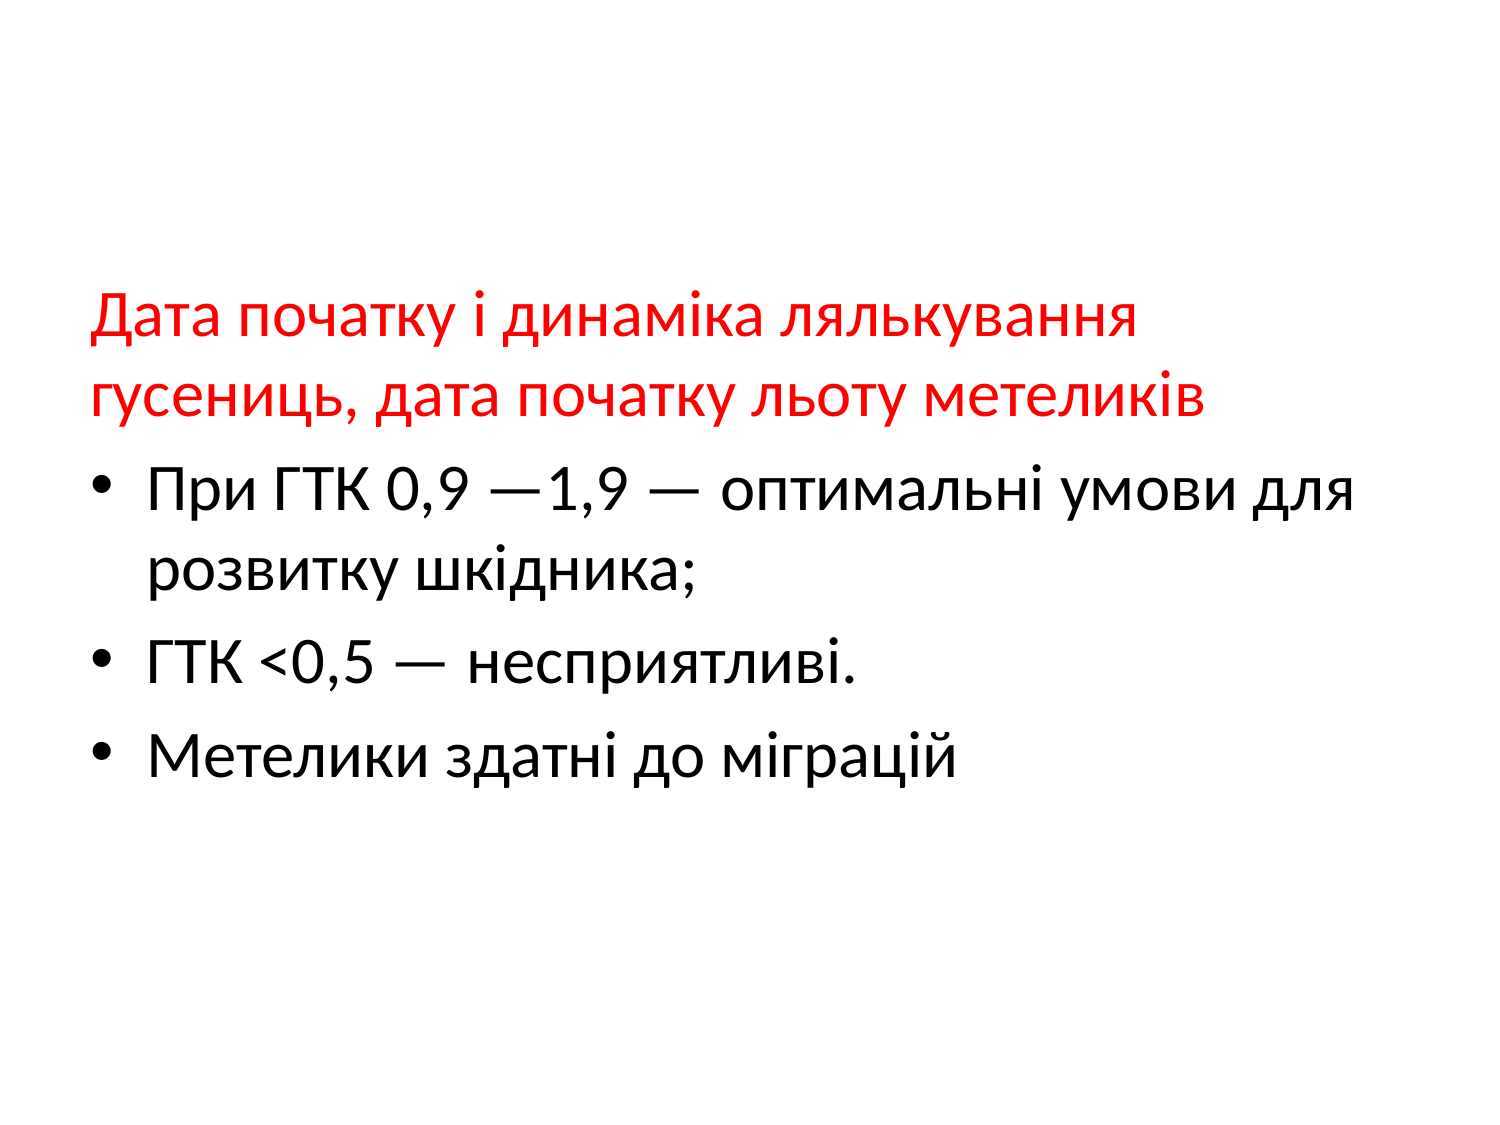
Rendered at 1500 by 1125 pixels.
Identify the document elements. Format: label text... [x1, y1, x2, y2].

list Дата початку і динаміка лялькування гусениць, дата початку льоту метеликів При ГТК 0,9 —1,9 — оптимальні умови для розвитку шкідника; ГТК <0,5 — несприятливі. Метелики здатні до міграцій [75, 262, 1425, 1005]
